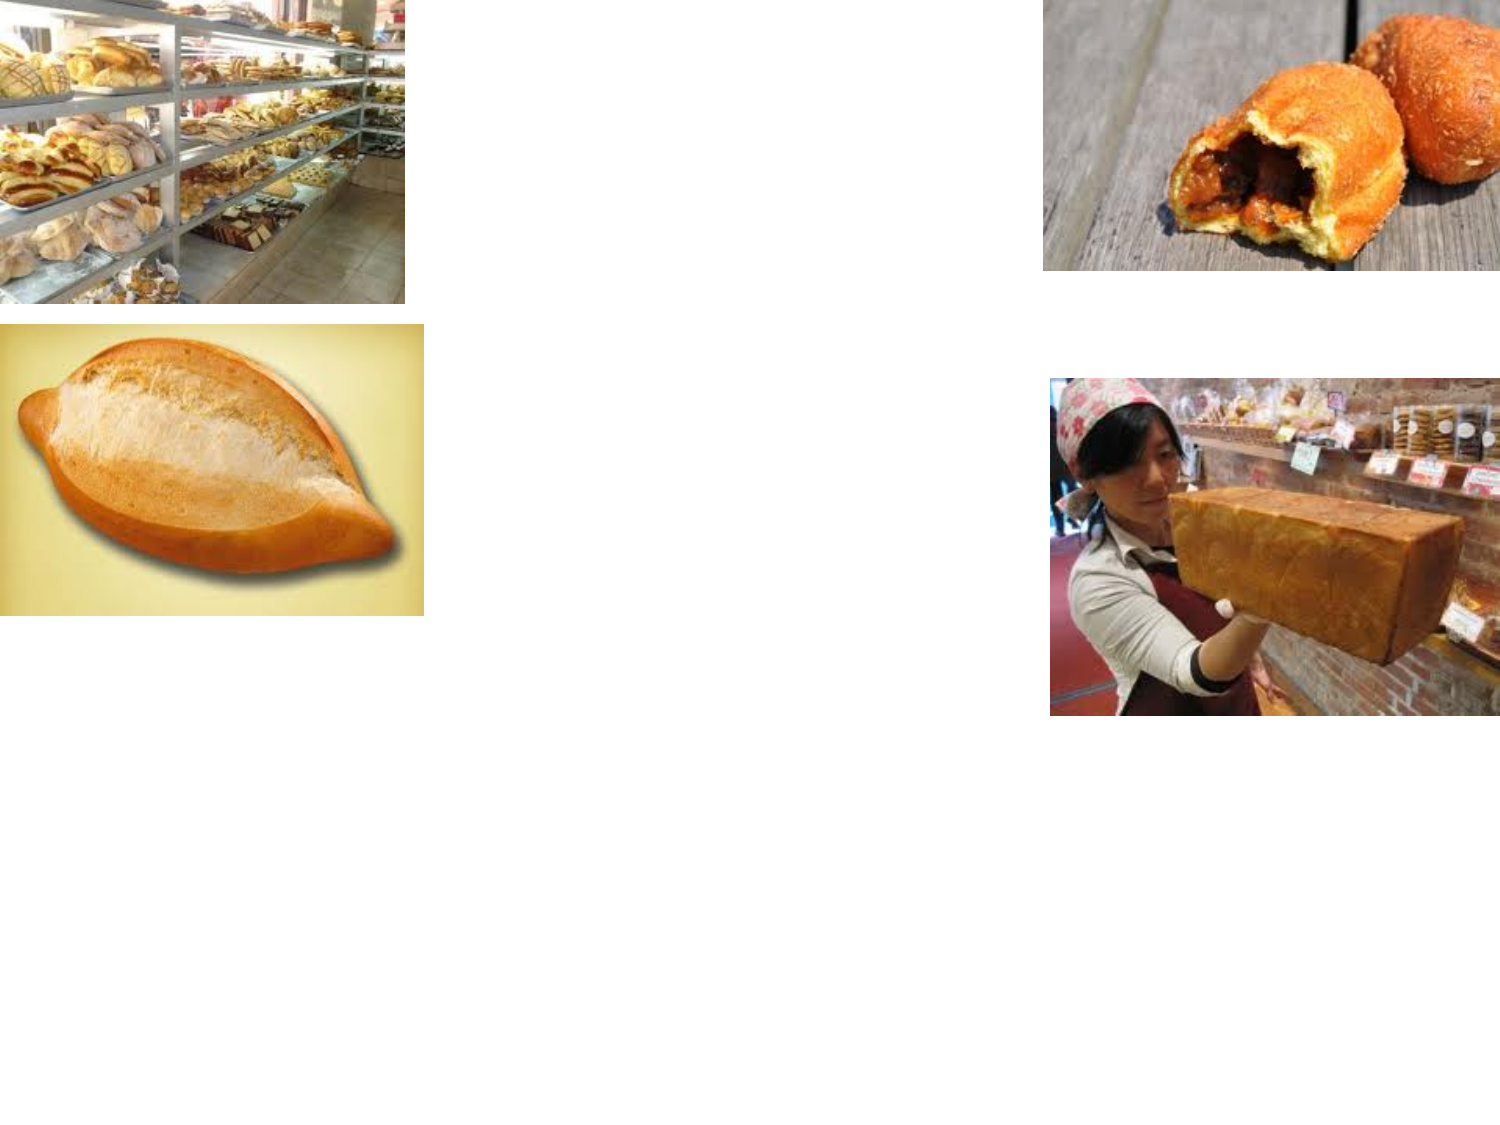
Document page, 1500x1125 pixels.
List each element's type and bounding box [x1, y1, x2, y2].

picture [1043, 0, 1500, 271]
picture [1049, 378, 1500, 716]
picture [0, 324, 424, 616]
picture [0, 0, 405, 304]
